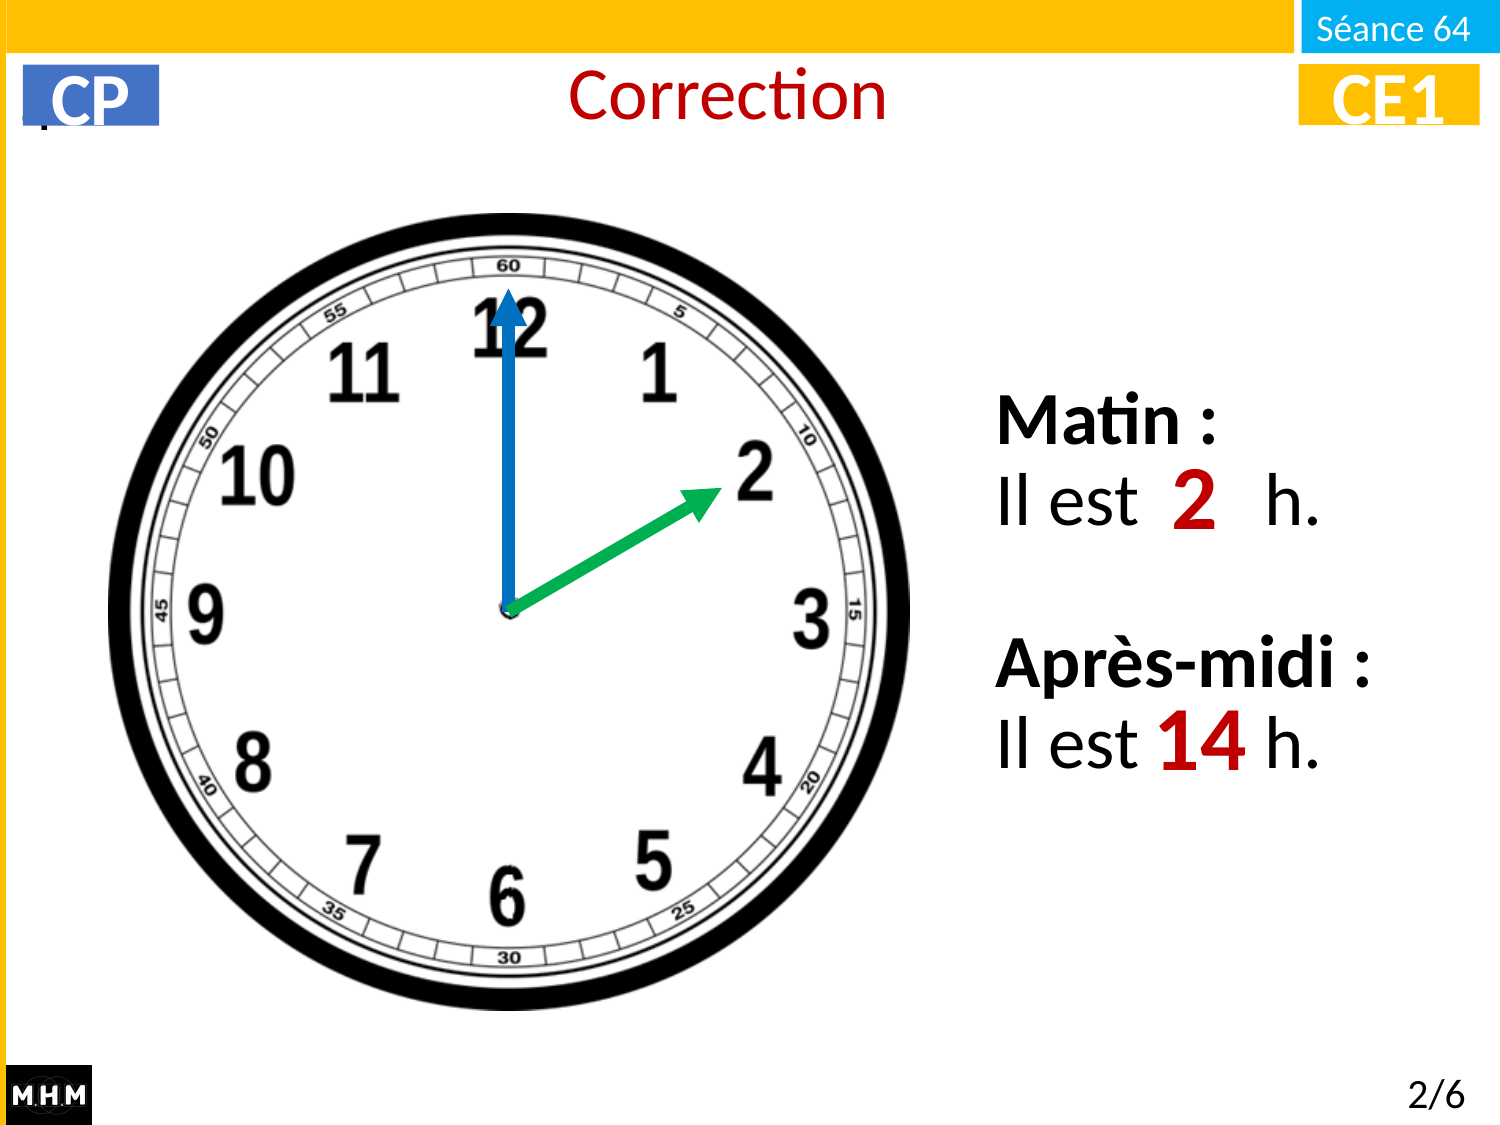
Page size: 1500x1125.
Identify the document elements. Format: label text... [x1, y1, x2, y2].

picture [108, 213, 910, 1011]
picture [6, 1065, 92, 1125]
text_box CP [22, 64, 160, 127]
text_box Matin : Il est . . . h. Après-midi : Il est . . . h. [980, 301, 1500, 863]
title Correction [553, 46, 1500, 146]
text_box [508, 487, 722, 613]
text_box CE1 [1298, 63, 1481, 126]
text_box 14 [1138, 691, 1263, 791]
text_box 2 [1145, 450, 1245, 550]
list 2/6 [1373, 1064, 1500, 1125]
